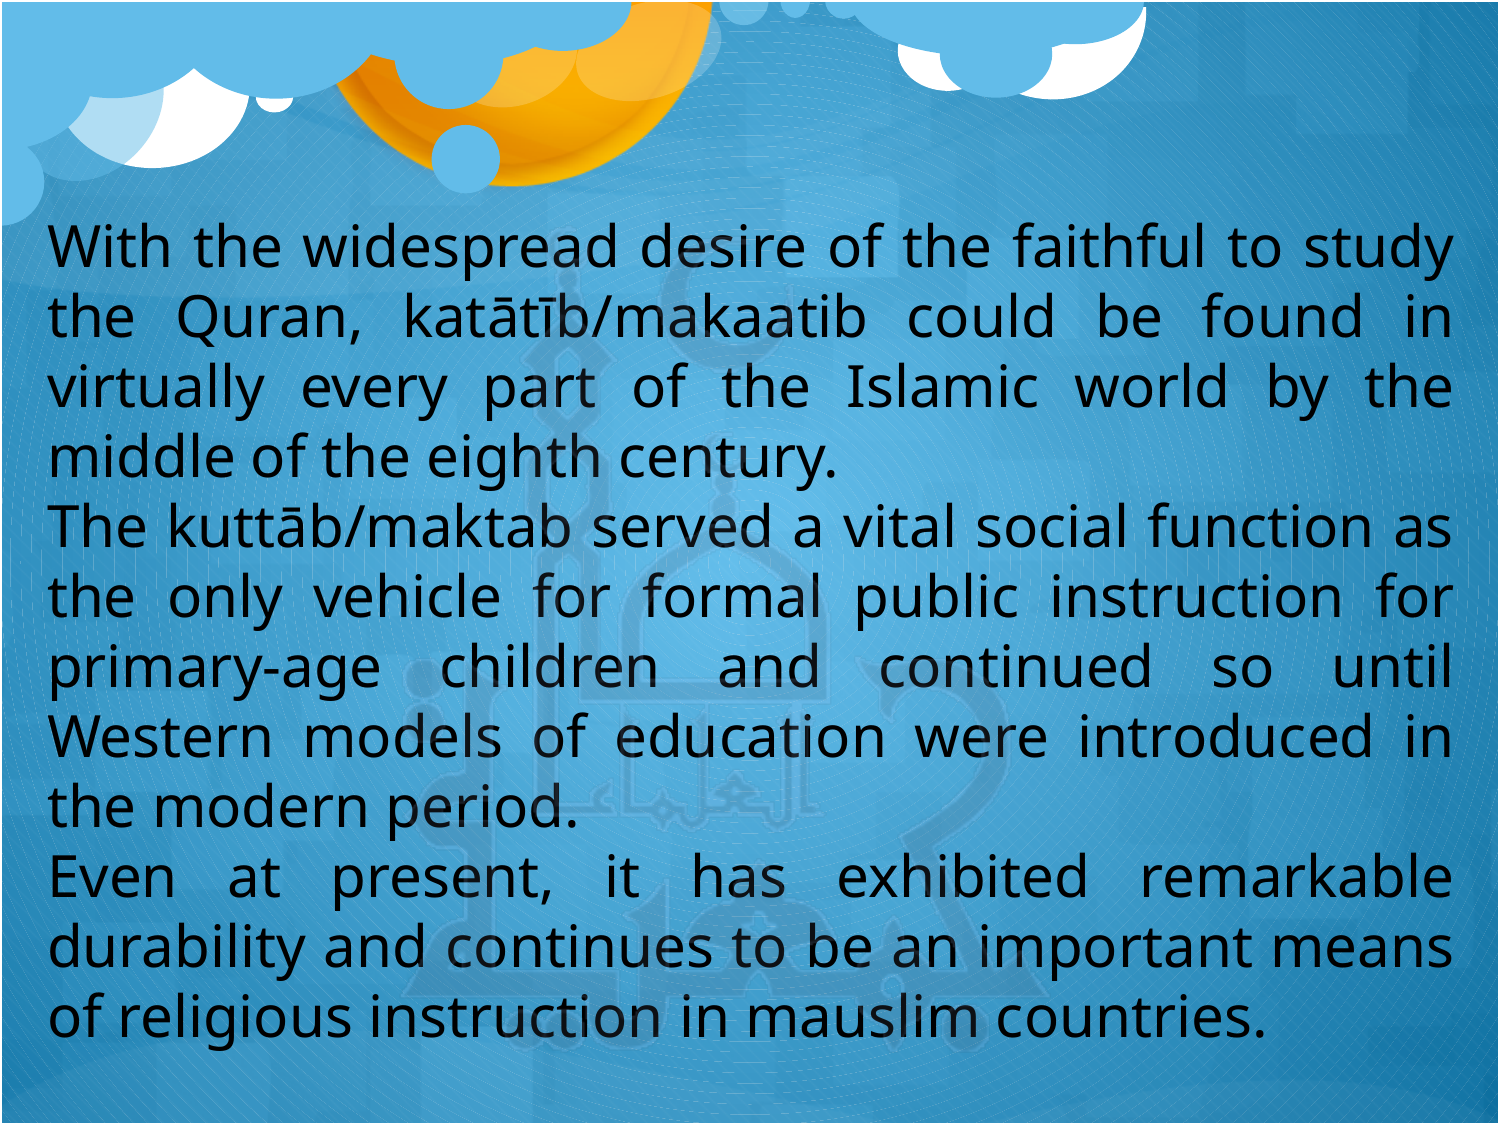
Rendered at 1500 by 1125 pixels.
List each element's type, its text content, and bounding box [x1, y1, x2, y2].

picture [2, 2, 1498, 1123]
text_box With the widespread desire of the faithful to study the Quran, katātīb/makaatib could be found in virtually every part of the Islamic world by the middle of the eighth century. The kuttāb/maktab served a vital social function as the only vehicle for formal public instruction for primary-age children and continued so until Western models of education were introduced in the modern period. Even at present, it has exhibited remarkable durability and continues to be an important means of religious instruction in mauslim countries. [32, 202, 353, 1102]
text_box With the widespread desire of the faithful to study the Quran, katātīb/makaatib could be found in virtually every part of the Islamic world by the middle of the eighth century. The kuttāb/maktab served a vital social function as the only vehicle for formal public instruction for primary-age children and continued so until Western models of education were introduced in the modern period. Even at present, it has exhibited remarkable durability and continues to be an important means of religious instruction in mauslim countries. [1076, 202, 1470, 1102]
